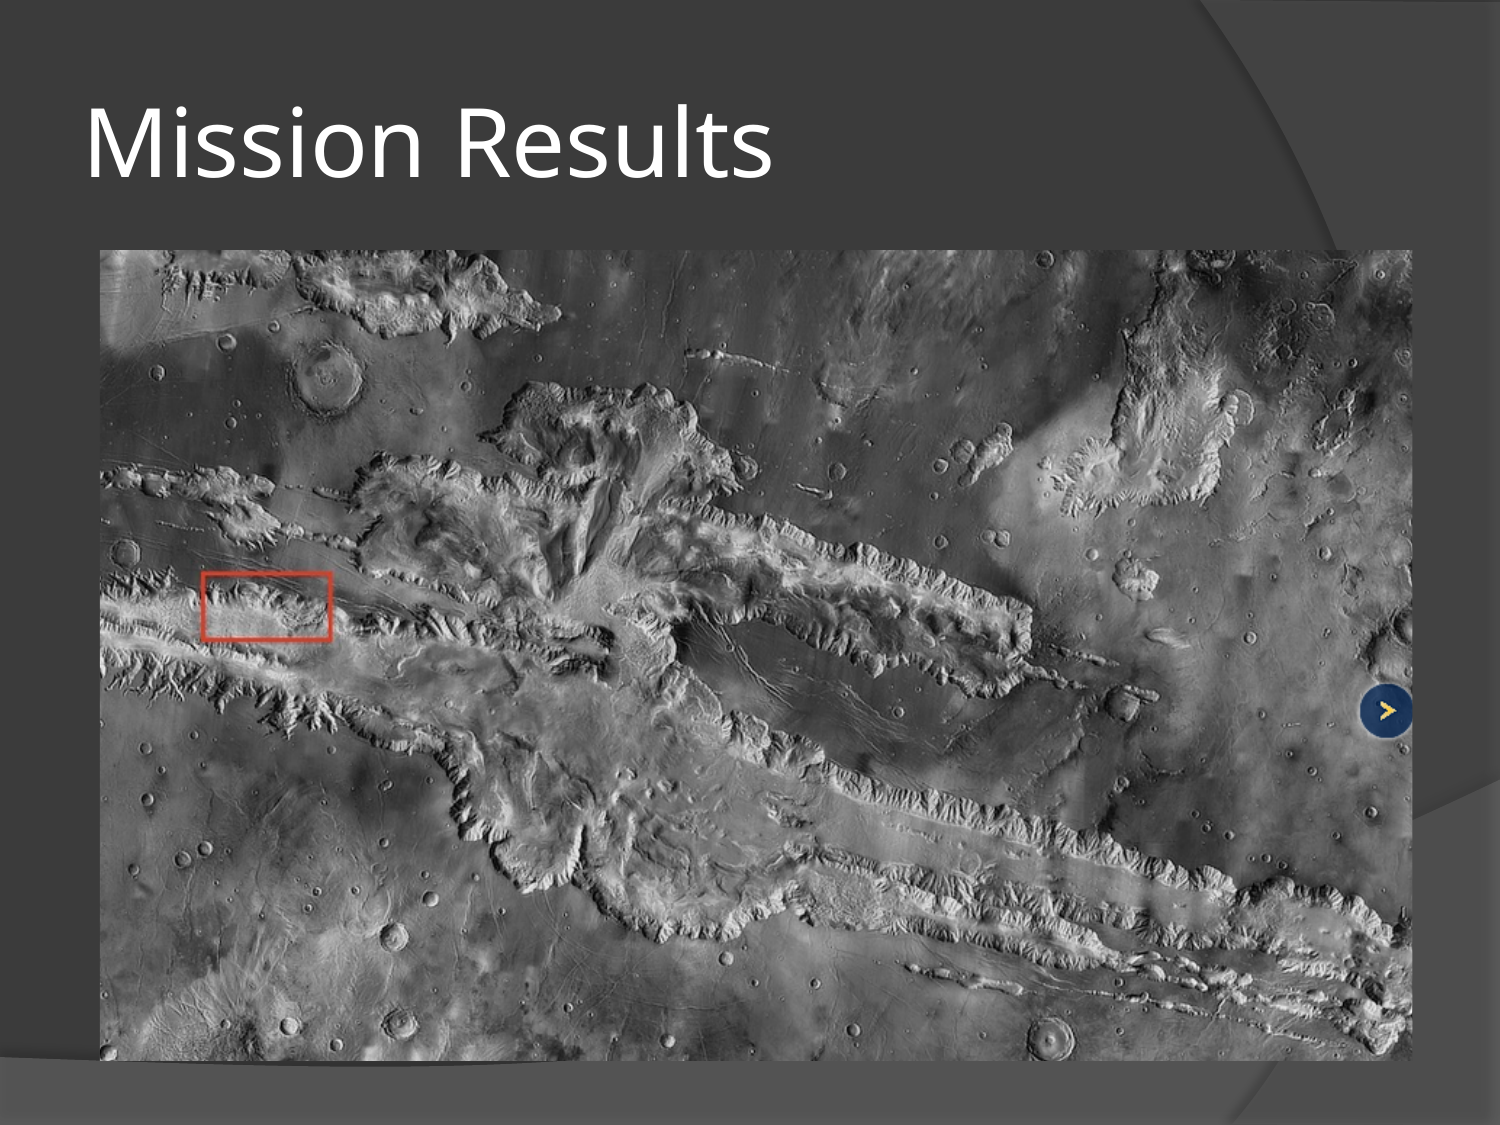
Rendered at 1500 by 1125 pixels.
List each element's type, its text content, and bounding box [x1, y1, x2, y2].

picture [99, 250, 1413, 1062]
title Mission Results [75, 45, 1300, 233]
